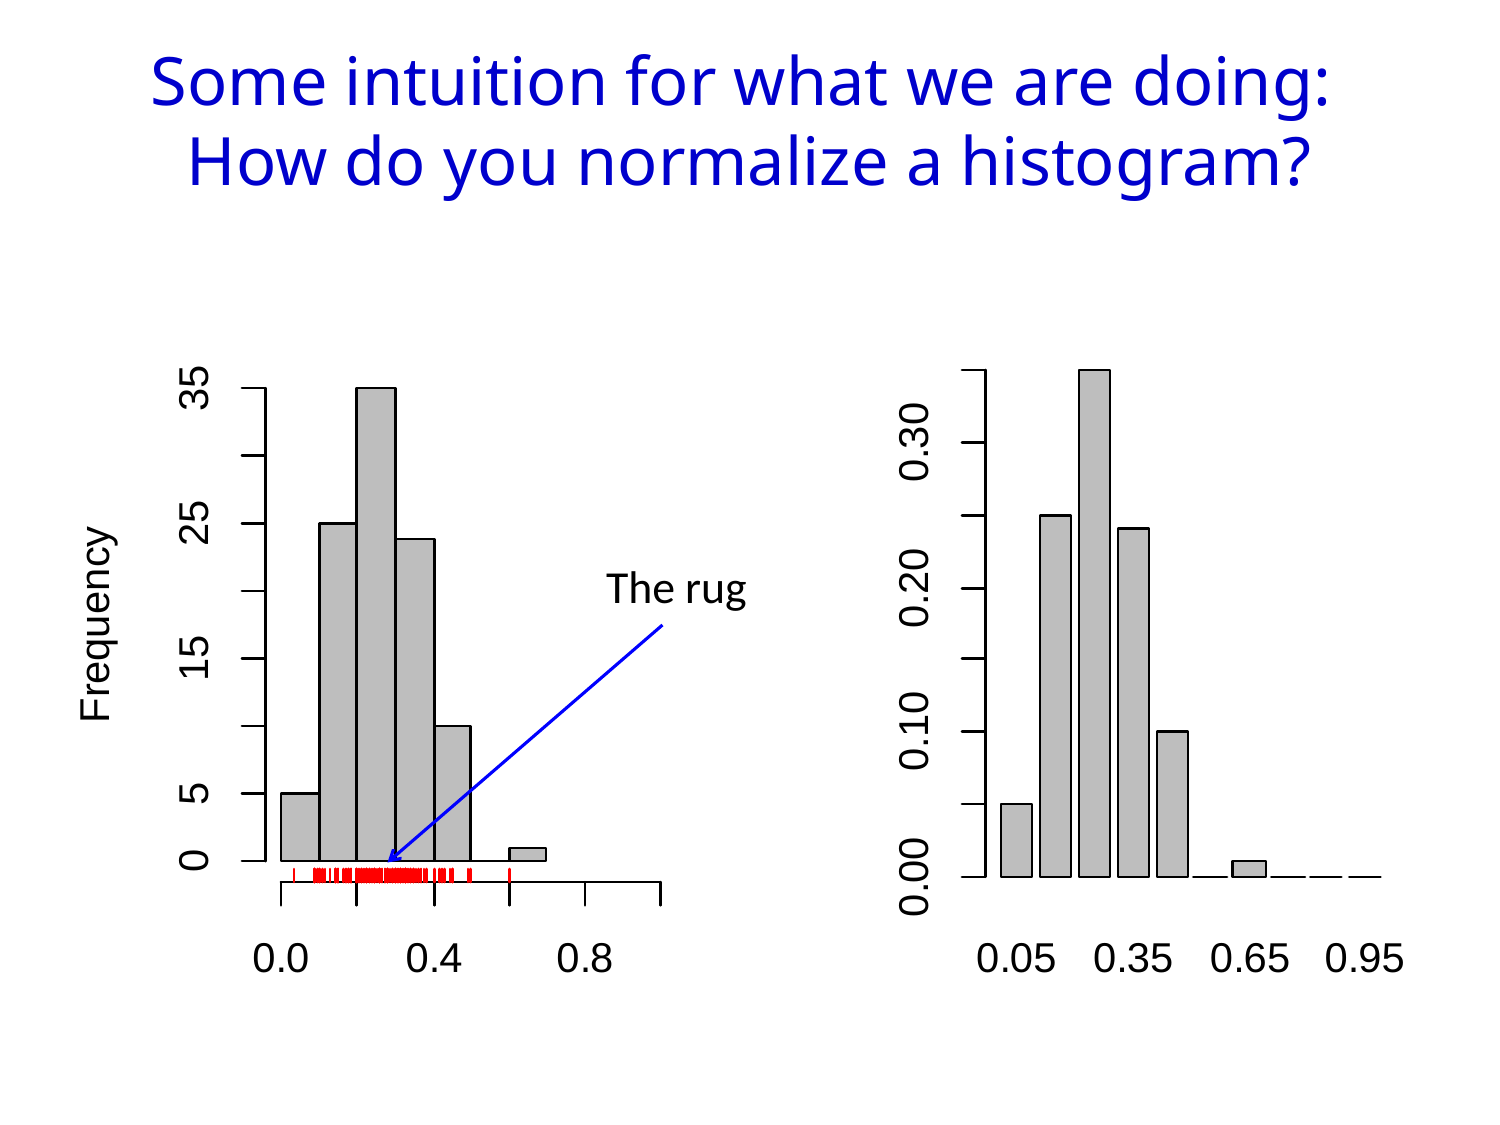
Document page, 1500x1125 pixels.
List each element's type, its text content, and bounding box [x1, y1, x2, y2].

picture [62, 314, 1500, 988]
text_box Some intuition for what we are doing: How do you normalize a histogram? [74, 24, 1425, 213]
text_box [387, 549, 764, 863]
